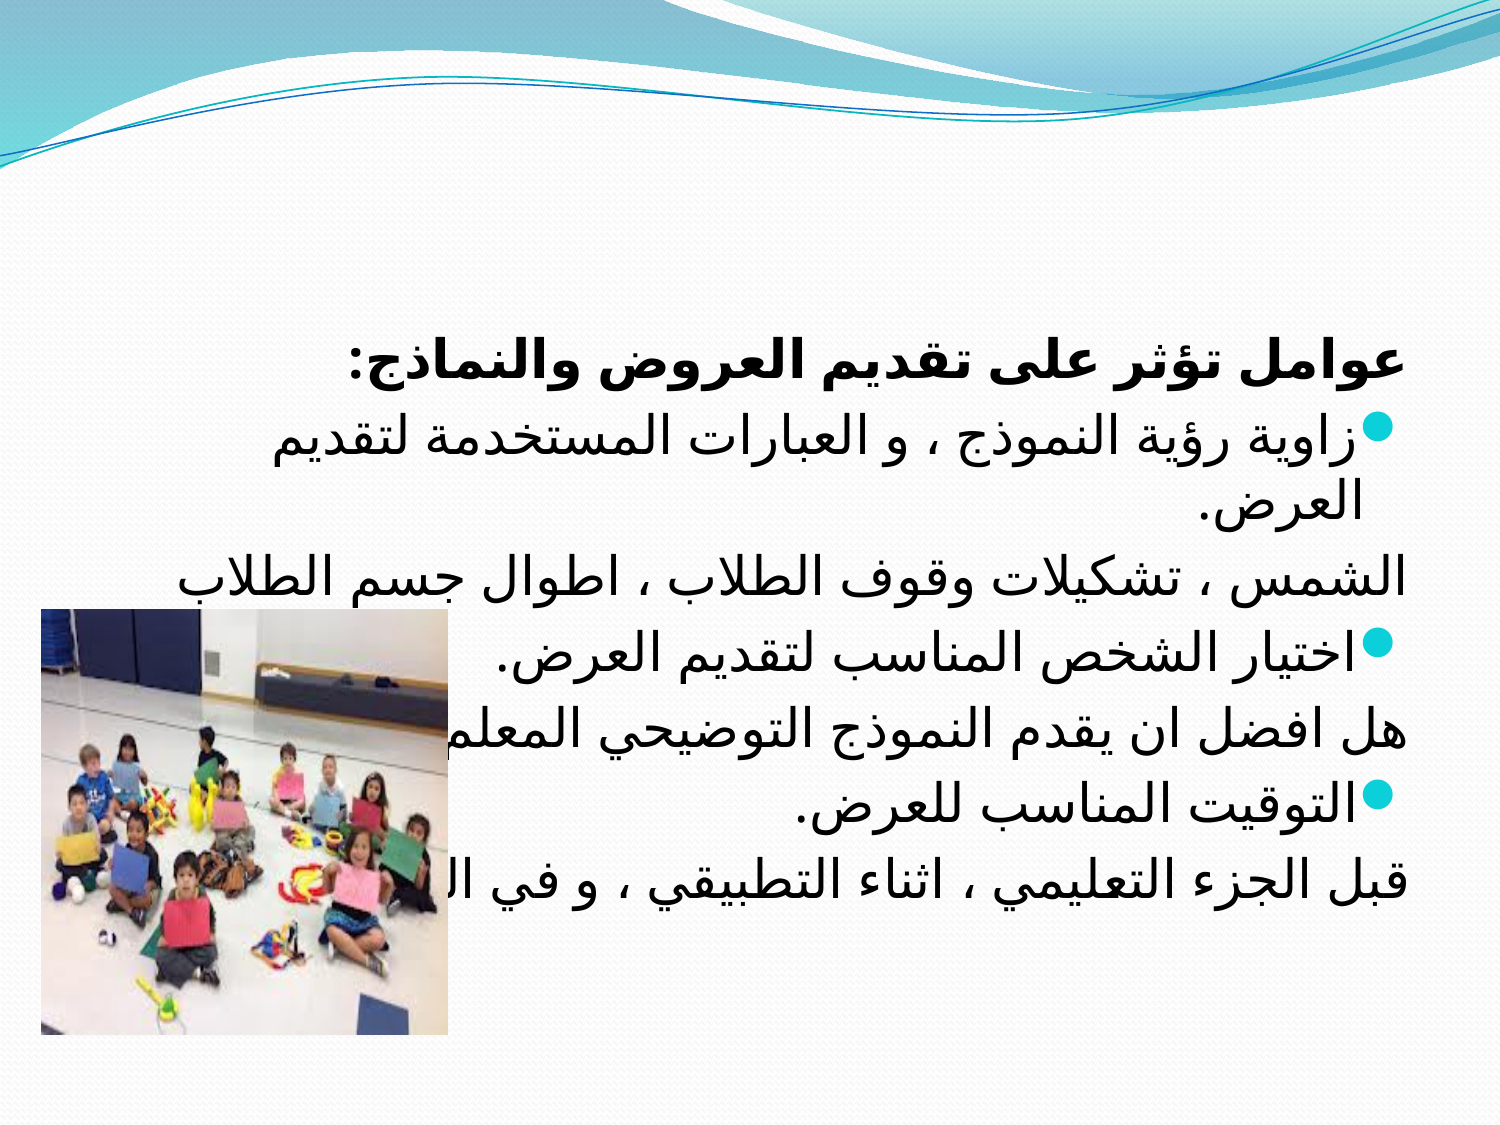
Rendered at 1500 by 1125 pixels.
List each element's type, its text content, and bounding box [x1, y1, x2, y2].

list عوامل تؤثر على تقديم العروض والنماذج: زاوية رؤية النموذج ، و العبارات المستخدمة لتقديم العرض. الشمس ، تشكيلات وقوف الطلاب ، اطوال جسم الطلاب اختيار الشخص المناسب لتقديم العرض. هل افضل ان يقدم النموذج التوضيحي المعلم او الطالب؟ التوقيت المناسب للعرض. قبل الجزء التعليمي ، اثناء التطبيقي ، و في الختامي [75, 317, 1425, 1038]
picture [41, 609, 448, 1036]
